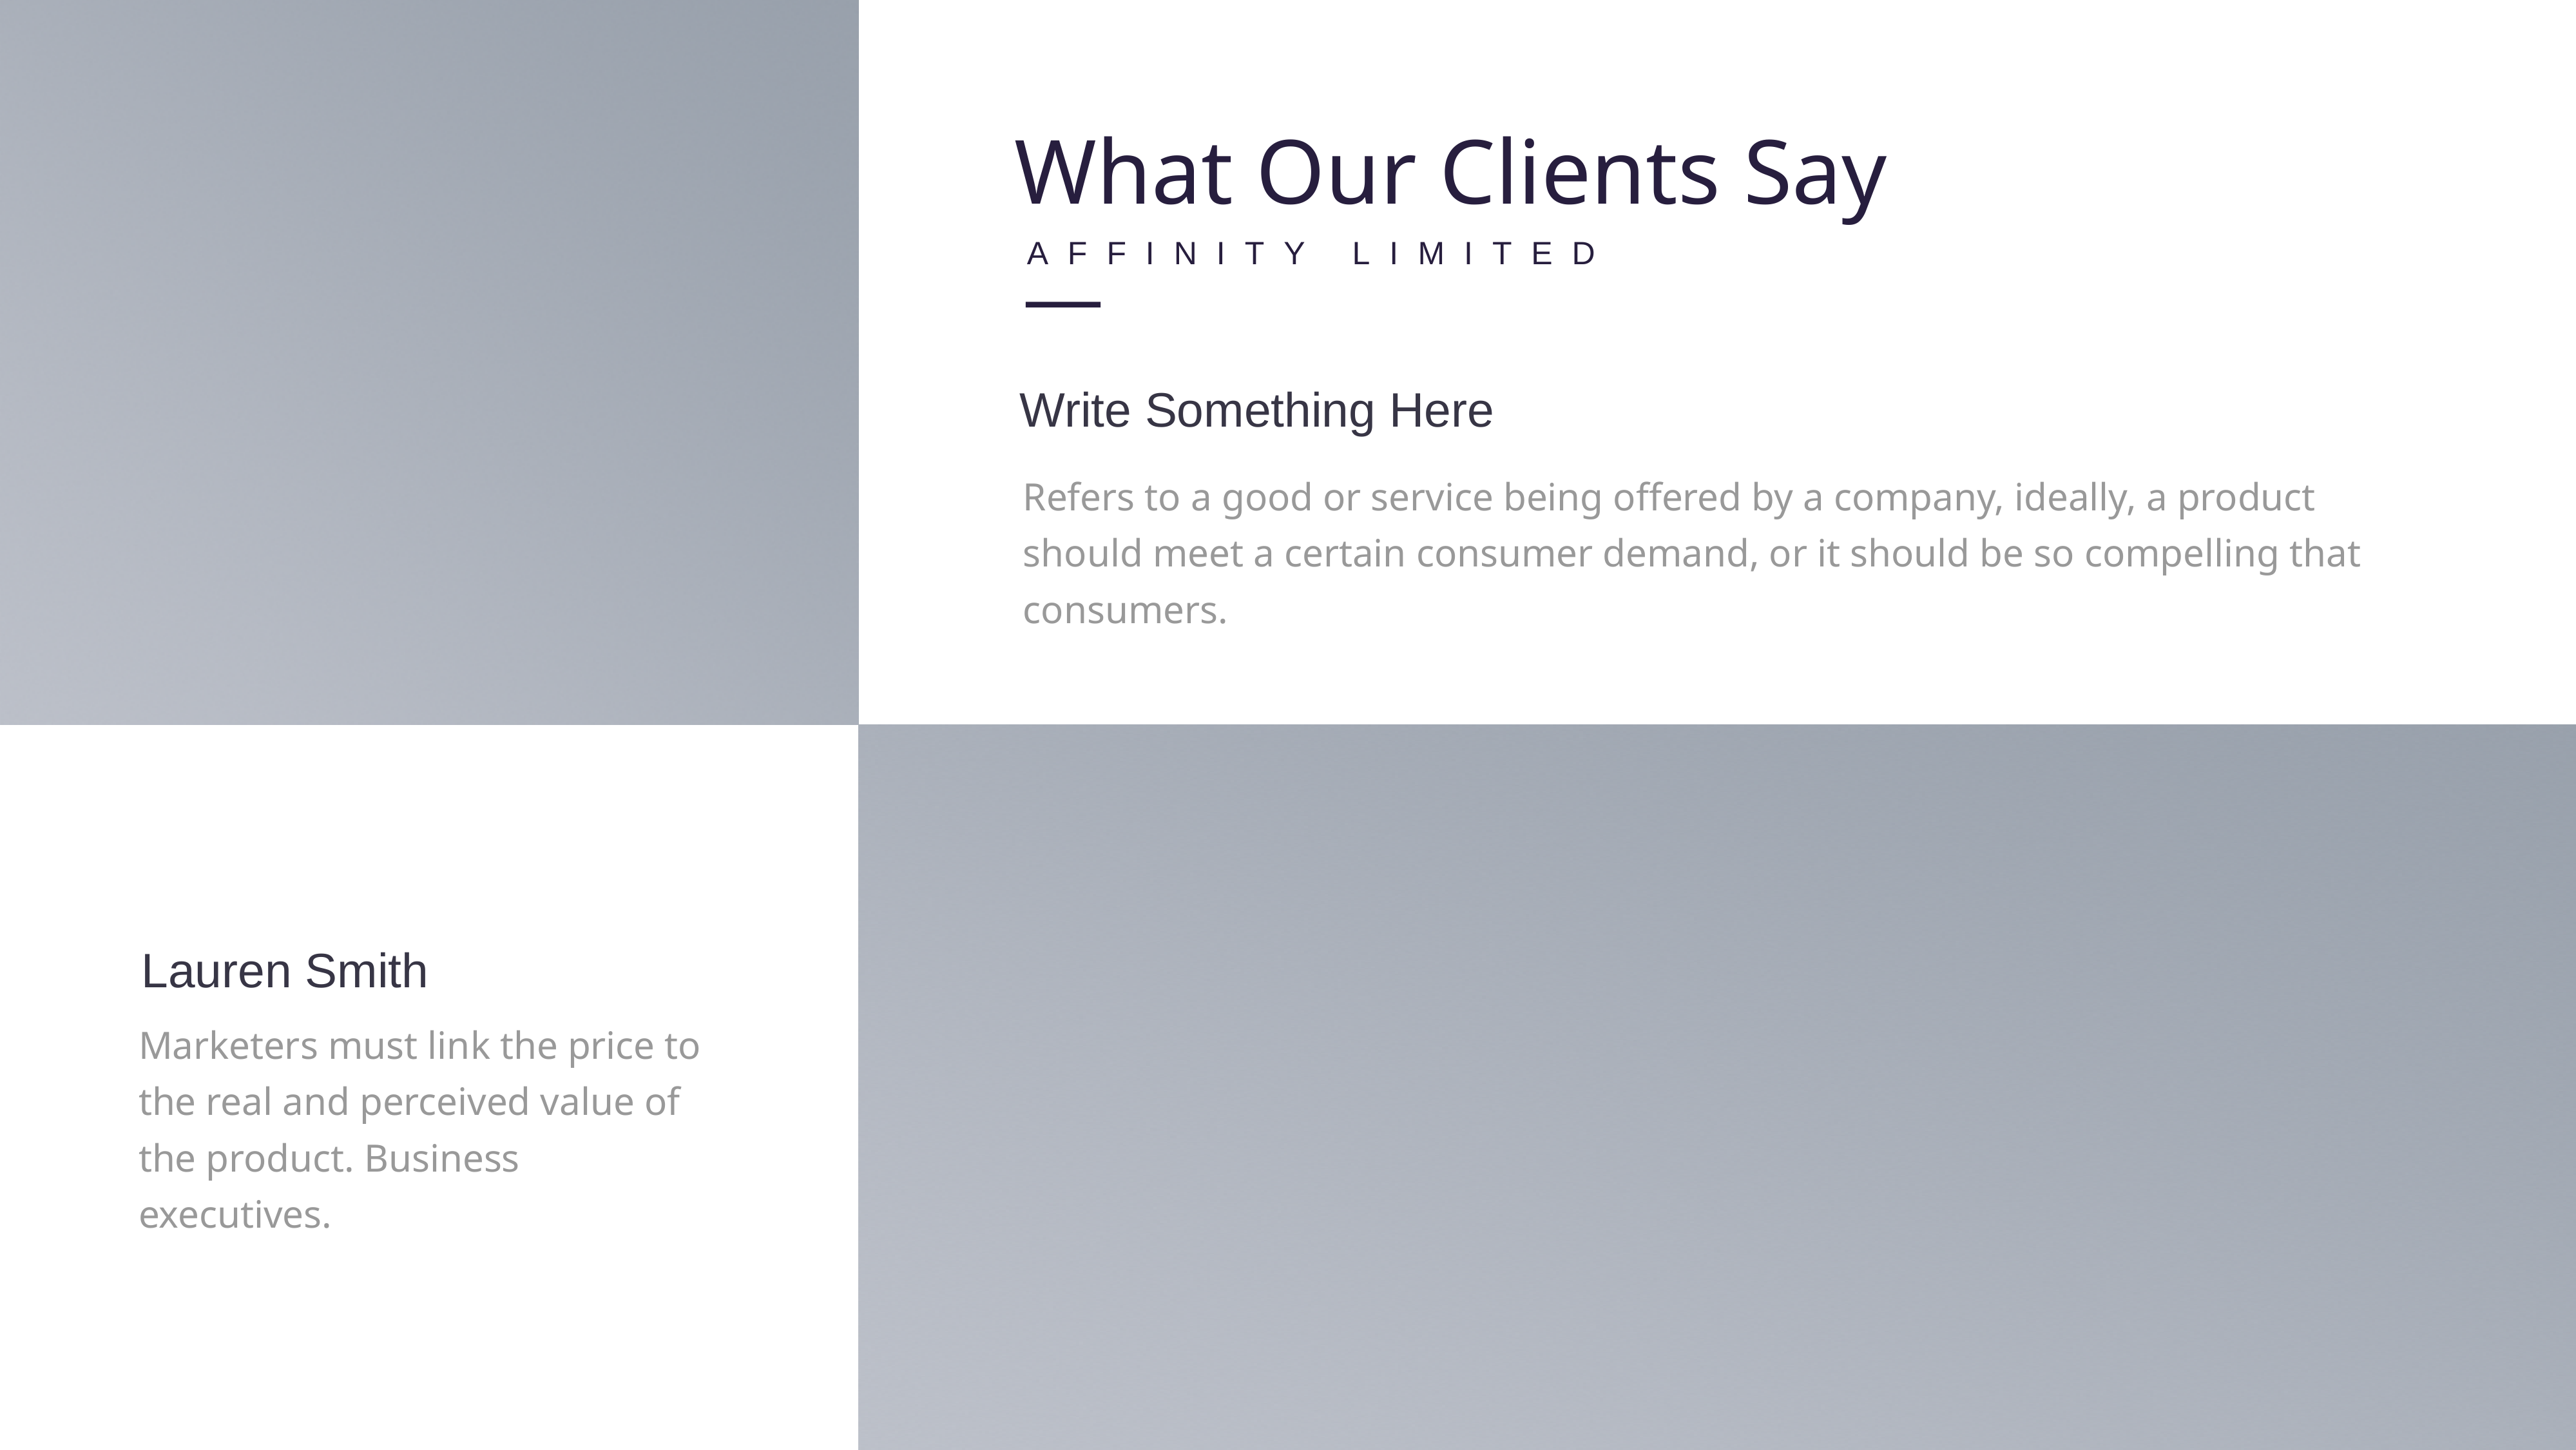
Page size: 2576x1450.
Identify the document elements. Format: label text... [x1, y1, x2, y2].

text_box [1025, 302, 1101, 308]
text_box AFFINITY LIMITED [1022, 227, 1925, 276]
text_box Write Something Here [1015, 374, 1829, 442]
text_box Marketers must link the price to the real and perceived value of the product. Business executives. [133, 1005, 726, 1241]
picture [0, 0, 2576, 1450]
text_box Lauren Smith [136, 934, 434, 1003]
text_box What Our Clients Say [1010, 110, 2147, 227]
text_box Refers to a good or service being offered by a company, ideally, a product should meet a certain consumer demand, or it should be so compelling that consumers. [1018, 456, 2400, 636]
